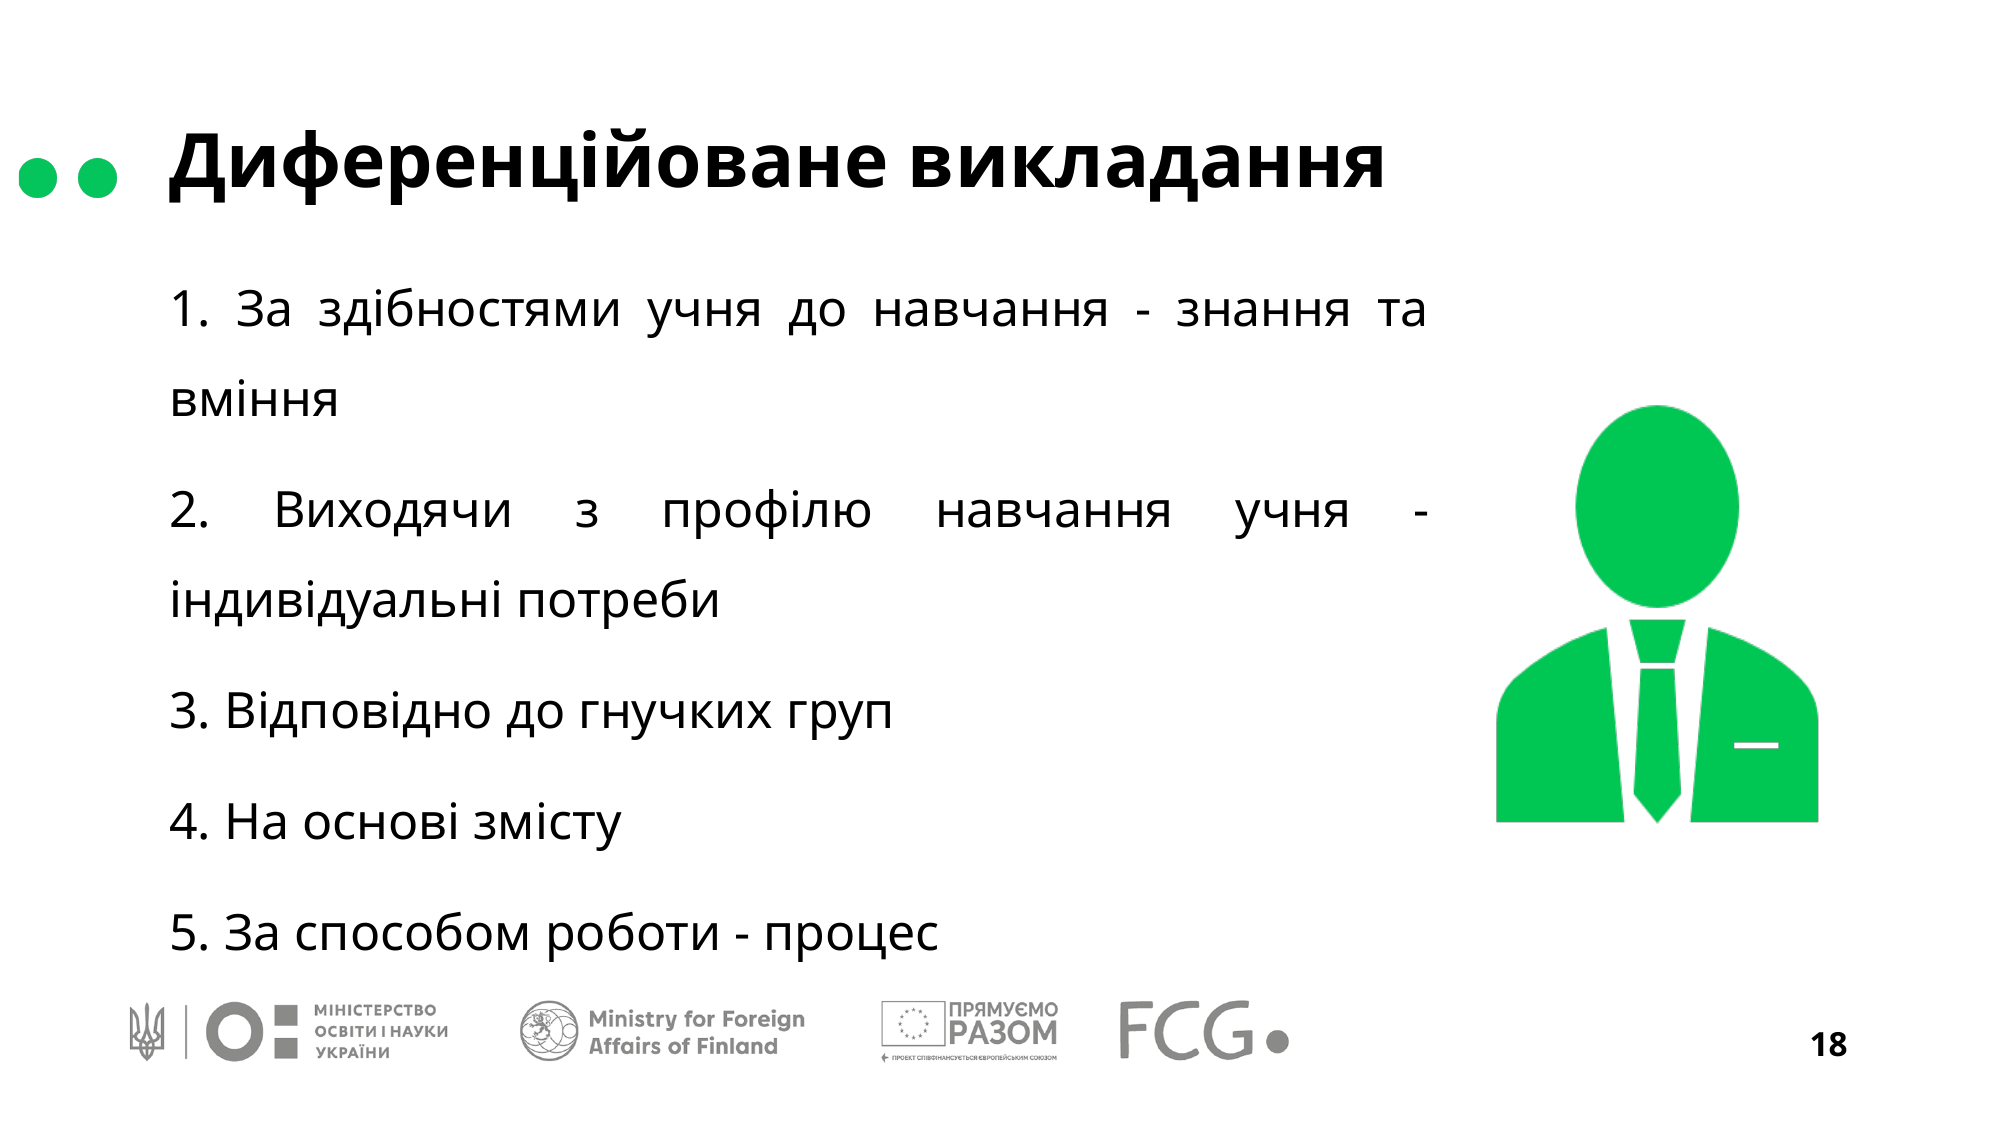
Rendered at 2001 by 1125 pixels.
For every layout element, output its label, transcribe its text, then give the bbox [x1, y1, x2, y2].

title Диференційоване викладання [154, 52, 1944, 239]
picture [42, 940, 1374, 1125]
list 1. За здібностями учня до навчання - знання та вміння 2. Виходячи з профілю навчання учня - індивідуальні потреби 3. Відповідно до гнучких груп 4. На основі змісту 5. За способом роботи - процес [154, 239, 1445, 1014]
slide_number 18 [1736, 1015, 1863, 1076]
picture [18, 158, 117, 198]
picture [1420, 317, 1895, 905]
